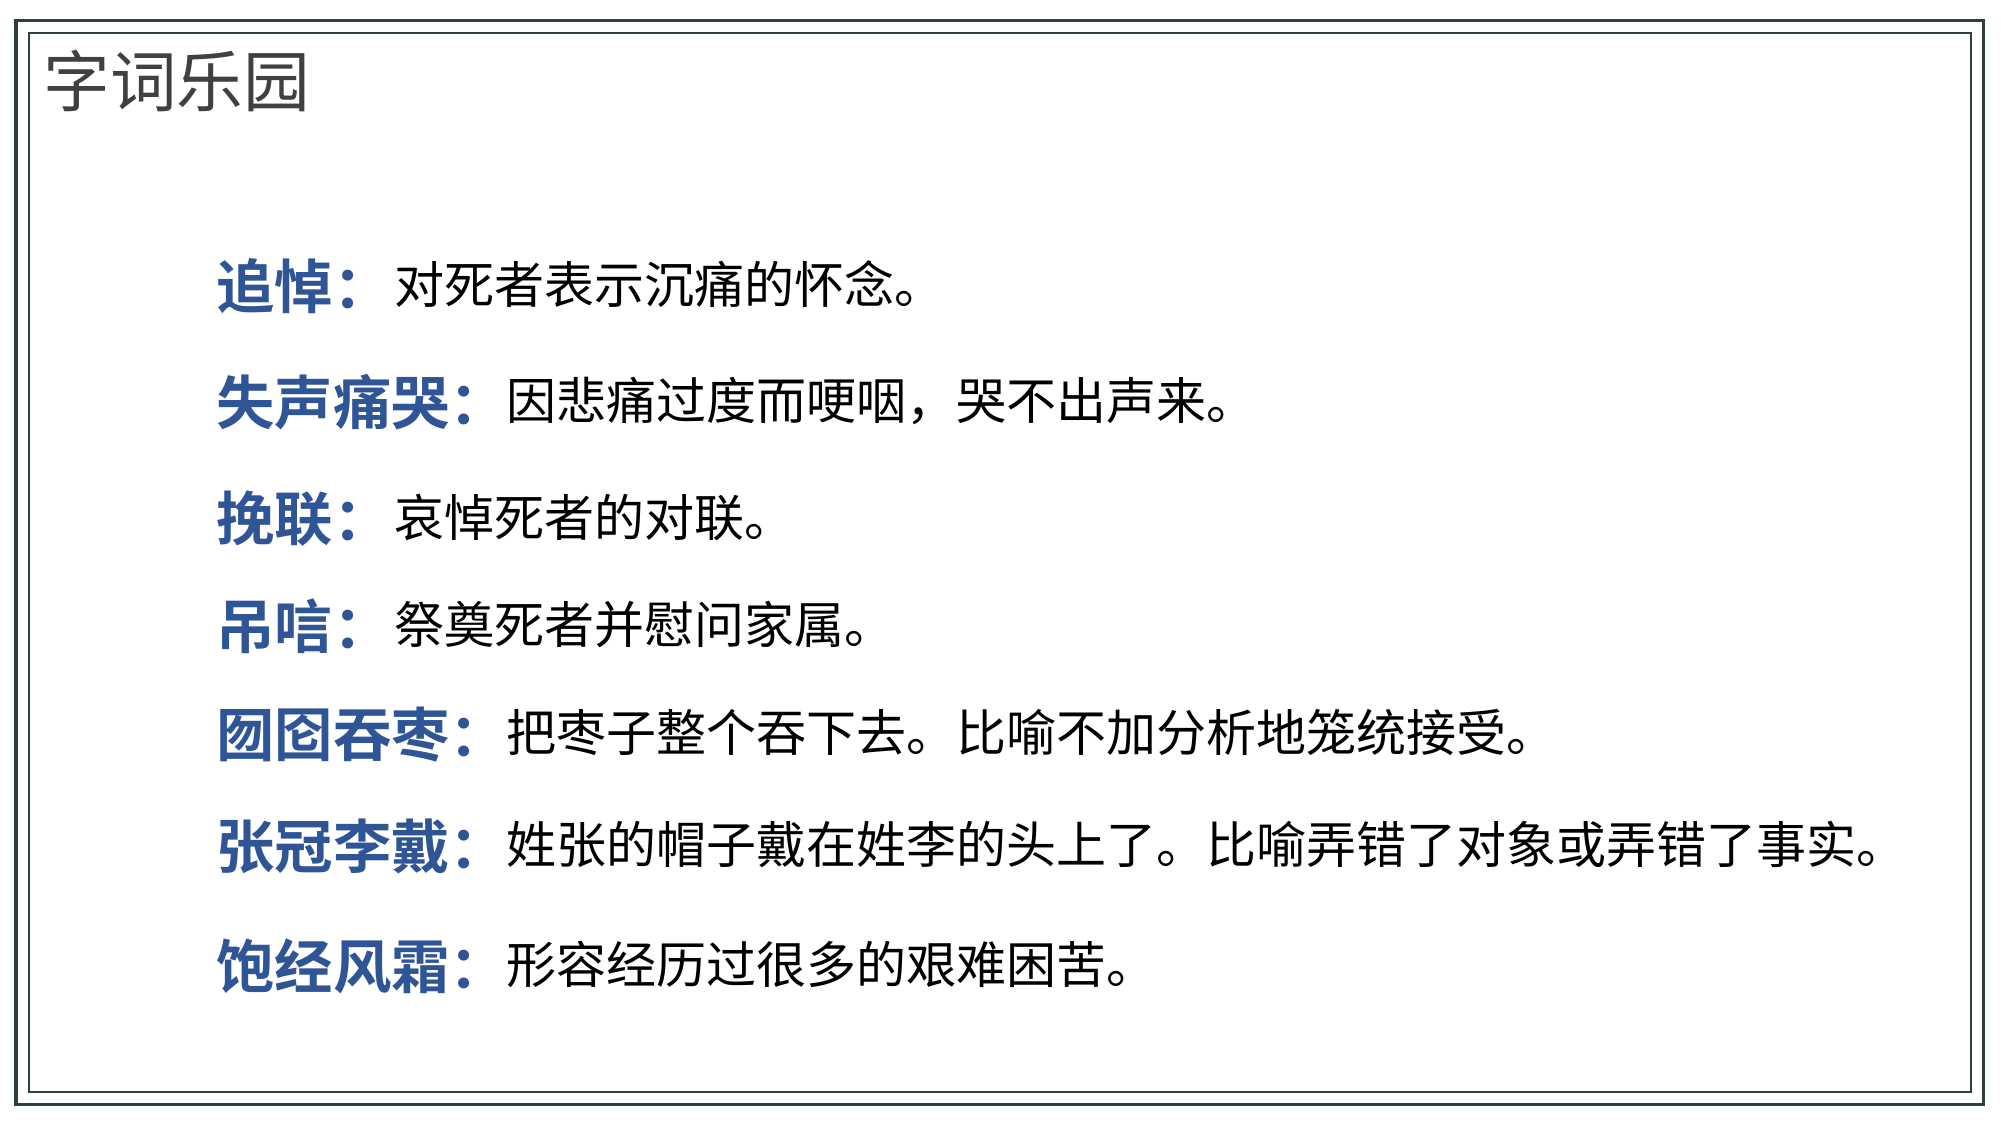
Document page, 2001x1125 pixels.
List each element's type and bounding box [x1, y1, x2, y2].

text_box [15, 20, 1984, 1105]
